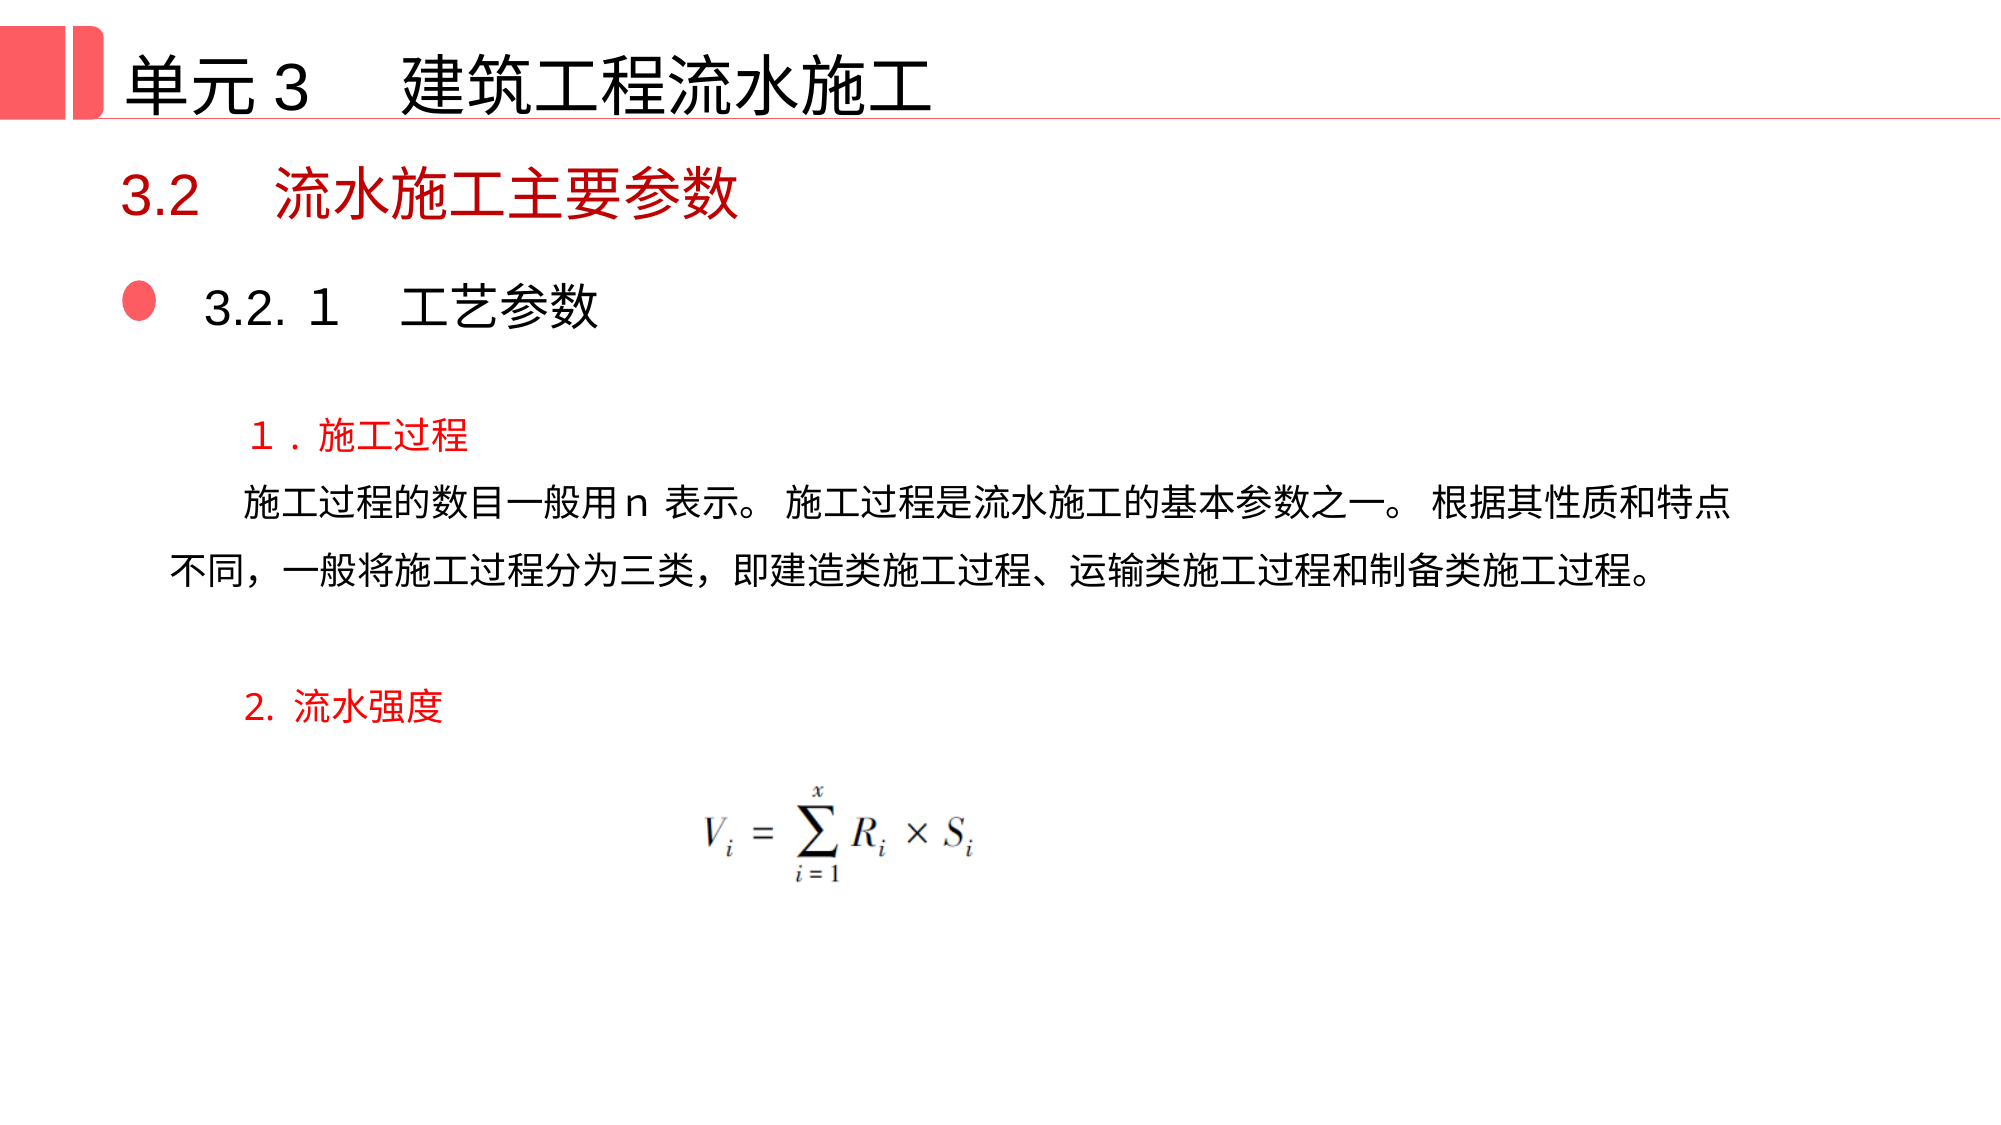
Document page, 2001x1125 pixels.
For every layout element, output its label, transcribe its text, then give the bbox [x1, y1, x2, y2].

text_box [122, 280, 156, 321]
picture [682, 770, 998, 893]
text_box 3.2 流水施工主要参数 [105, 149, 755, 235]
text_box 2. 流水强度 [154, 652, 1755, 803]
text_box １. 施工过程 施工过程的数目一般用ｎ 表示。 施工过程是流水施工的基本参数之一。 根据其性质和特点不同，一般将施工过程分为三类，即建造类施工过程、运输类施工过程和制备类施工过程。 [154, 381, 1755, 600]
text_box 3.2.１ 工艺参数 [189, 268, 1177, 344]
list 单元3 建筑工程流水施工 [108, 12, 1891, 248]
